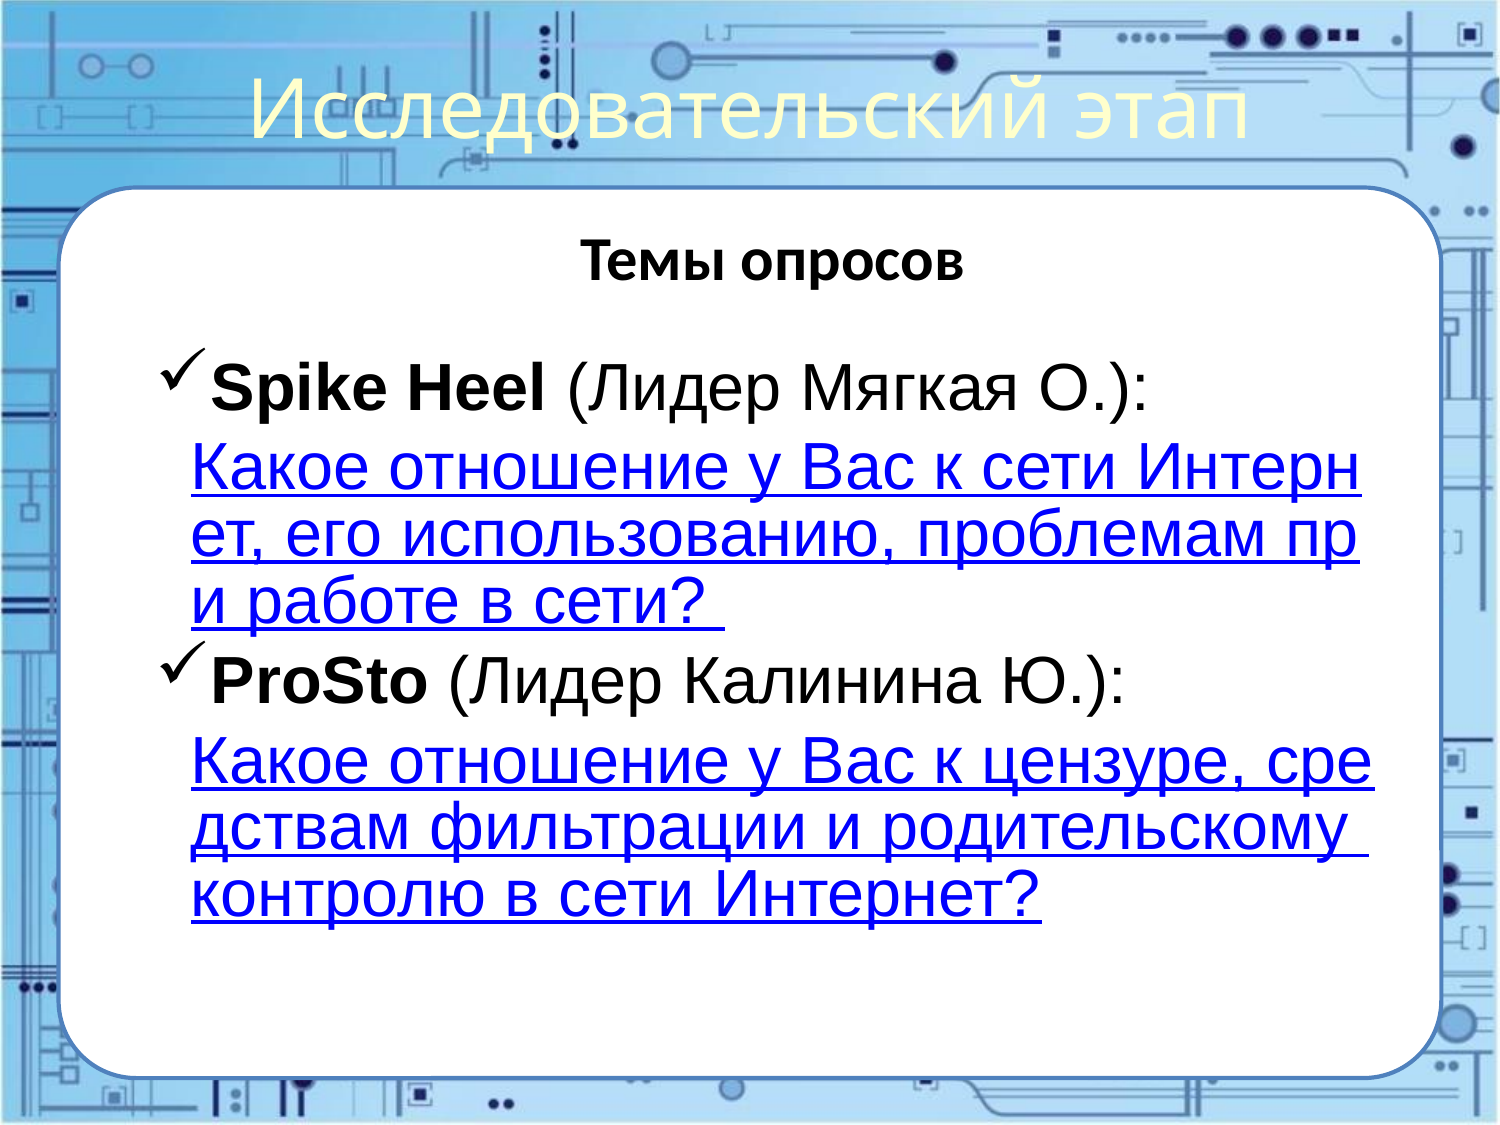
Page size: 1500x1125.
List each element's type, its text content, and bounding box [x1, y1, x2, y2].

picture [0, 0, 1500, 1125]
title Исследовательский этап [74, 11, 1426, 200]
text_box Темы опросов Spike Heel (Лидер Мягкая О.): Какое отношение у Вас к сети Интернет, его использованию, проблемам при работе в сети? ProSto (Лидер Калинина Ю.): Какое отношение у Вас к цензуре, средствам фильтрации и родительскому контролю в сети Интернет? [140, 210, 1407, 751]
text_box [56, 185, 1444, 1081]
